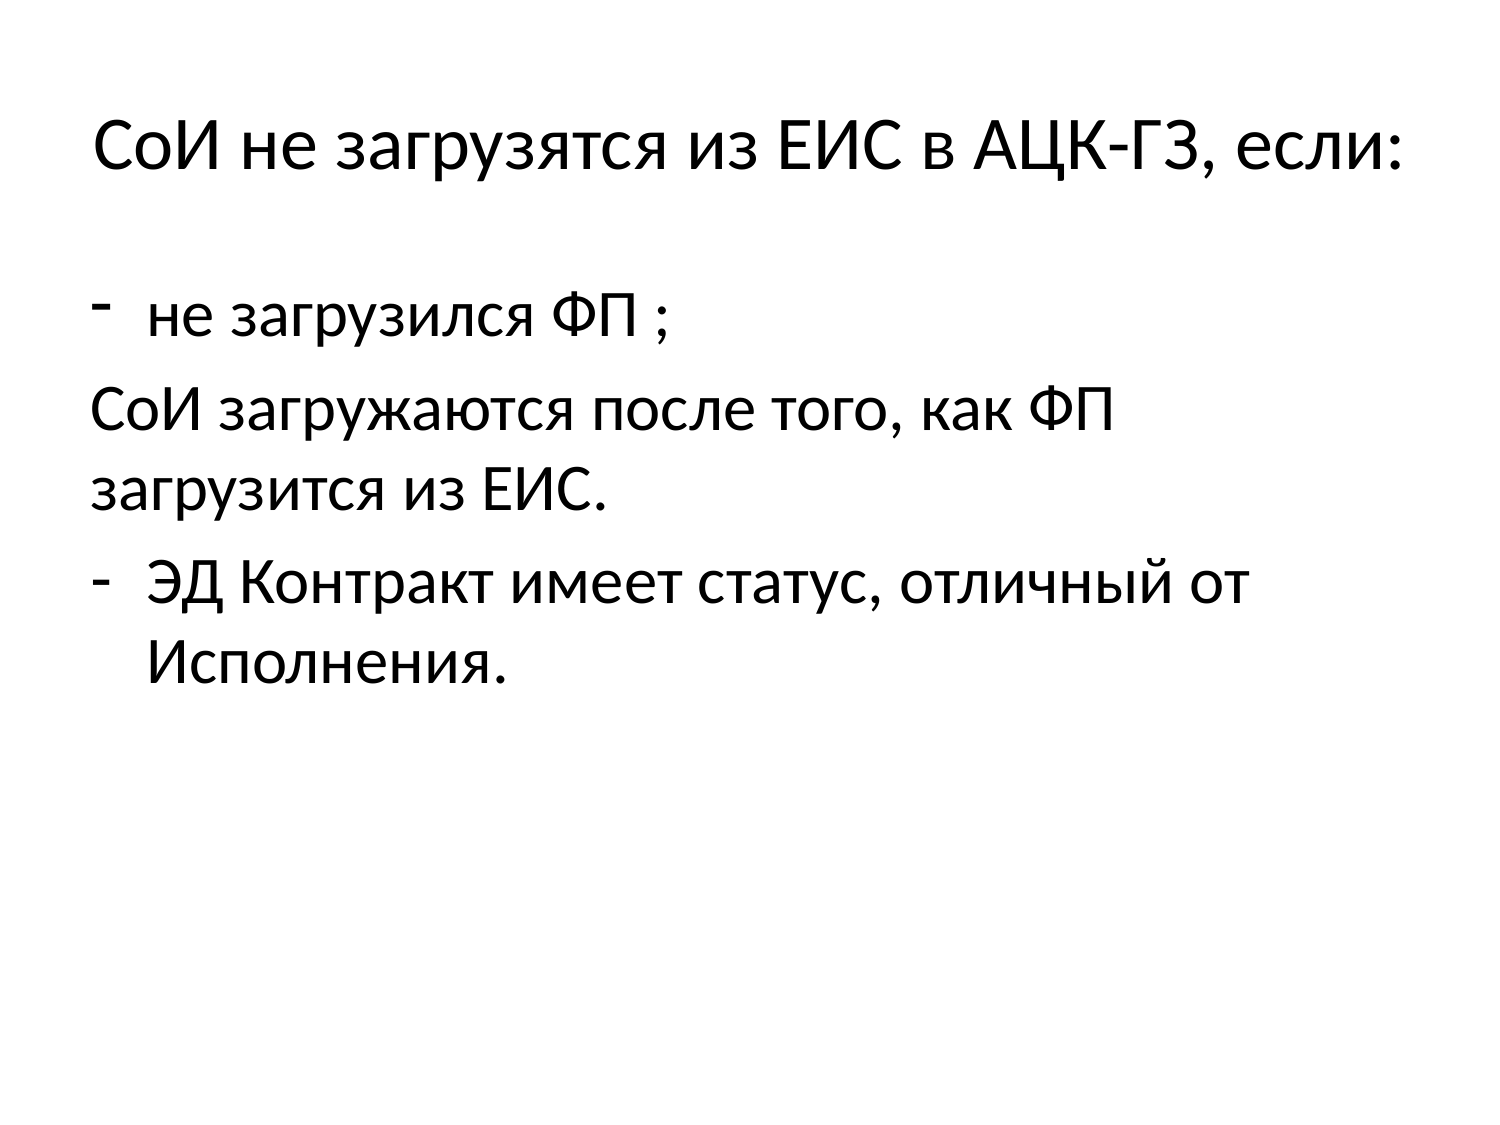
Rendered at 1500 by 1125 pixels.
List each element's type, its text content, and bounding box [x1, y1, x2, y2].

list не загрузился ФП ; СоИ загружаются после того, как ФП загрузится из ЕИС. ЭД Контракт имеет статус, отличный от Исполнения. [75, 262, 1425, 1005]
title СоИ не загрузятся из ЕИС в АЦК-ГЗ, если: [75, 45, 1425, 233]
